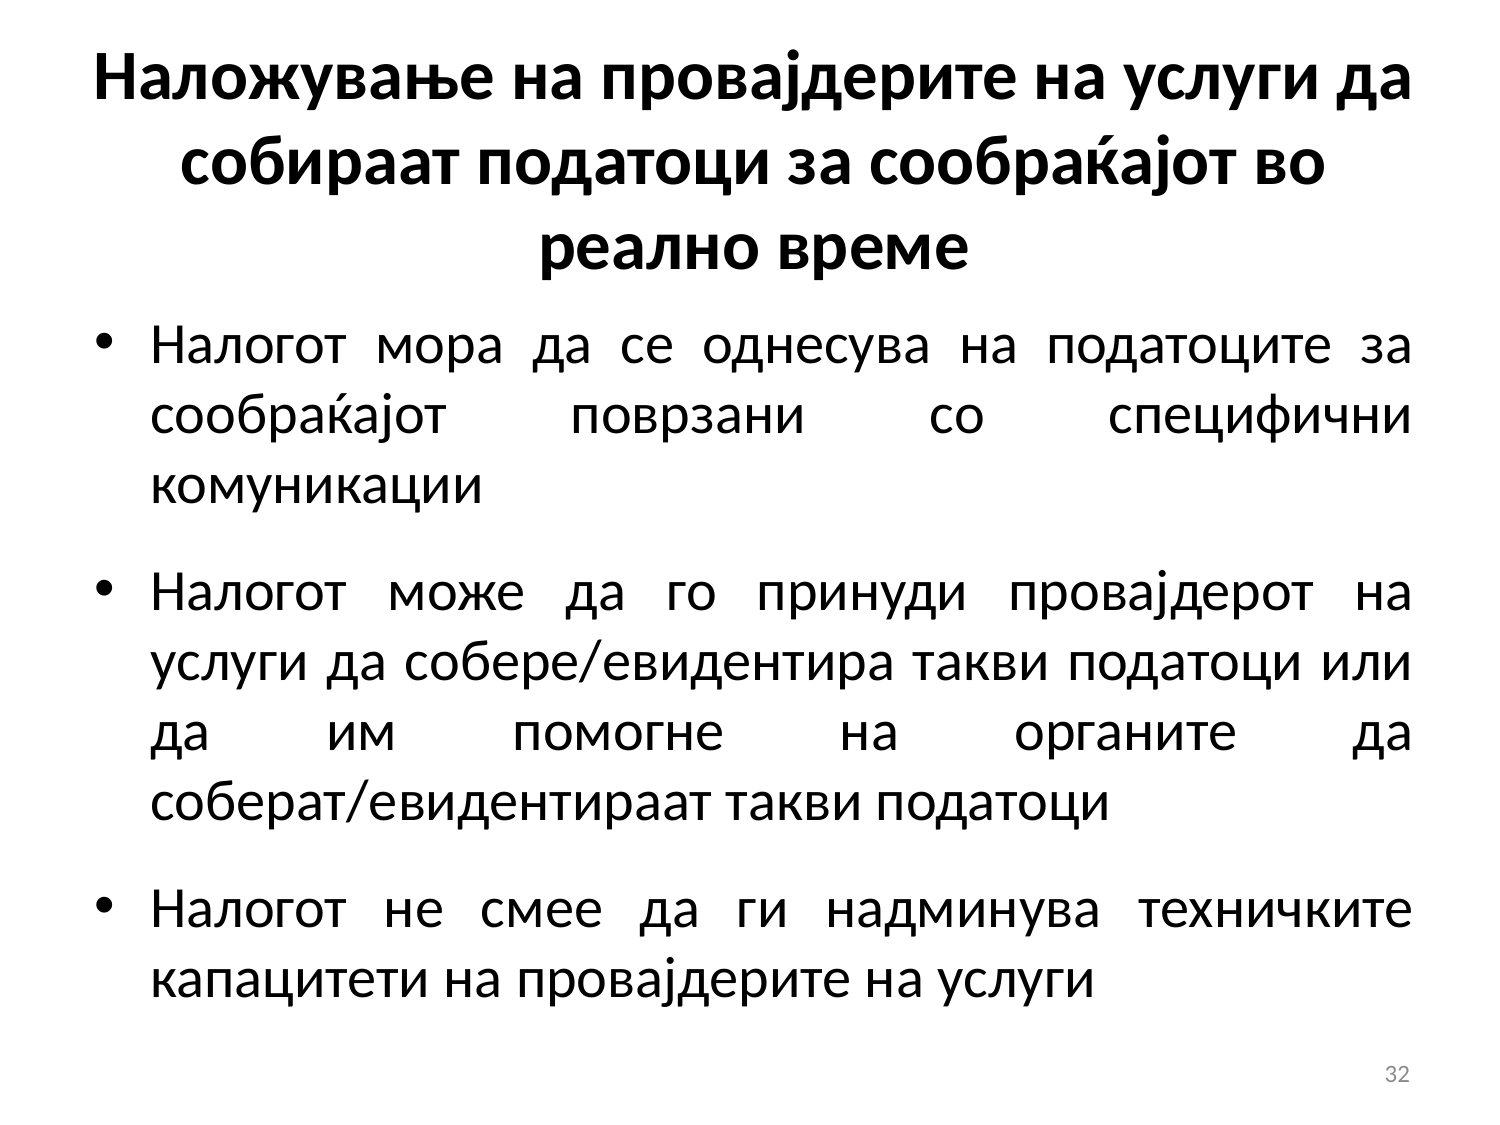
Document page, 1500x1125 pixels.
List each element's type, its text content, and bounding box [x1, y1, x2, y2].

list Налогот мора да се однесува на податоците за сообраќајот поврзани со специфични комуникации Налогот може да го принуди провајдерот на услуги да собере/евидентира такви податоци или да им помогне на органите да соберат/евидентираат такви податоци Налогот не смее да ги надминува техничките капацитети на провајдерите на услуги [79, 297, 1430, 1024]
slide_number 32 [1074, 1042, 1425, 1103]
title Наложување на провајдерите на услуги да собираат податоци за сообраќајот во реално време [54, 21, 1455, 209]
